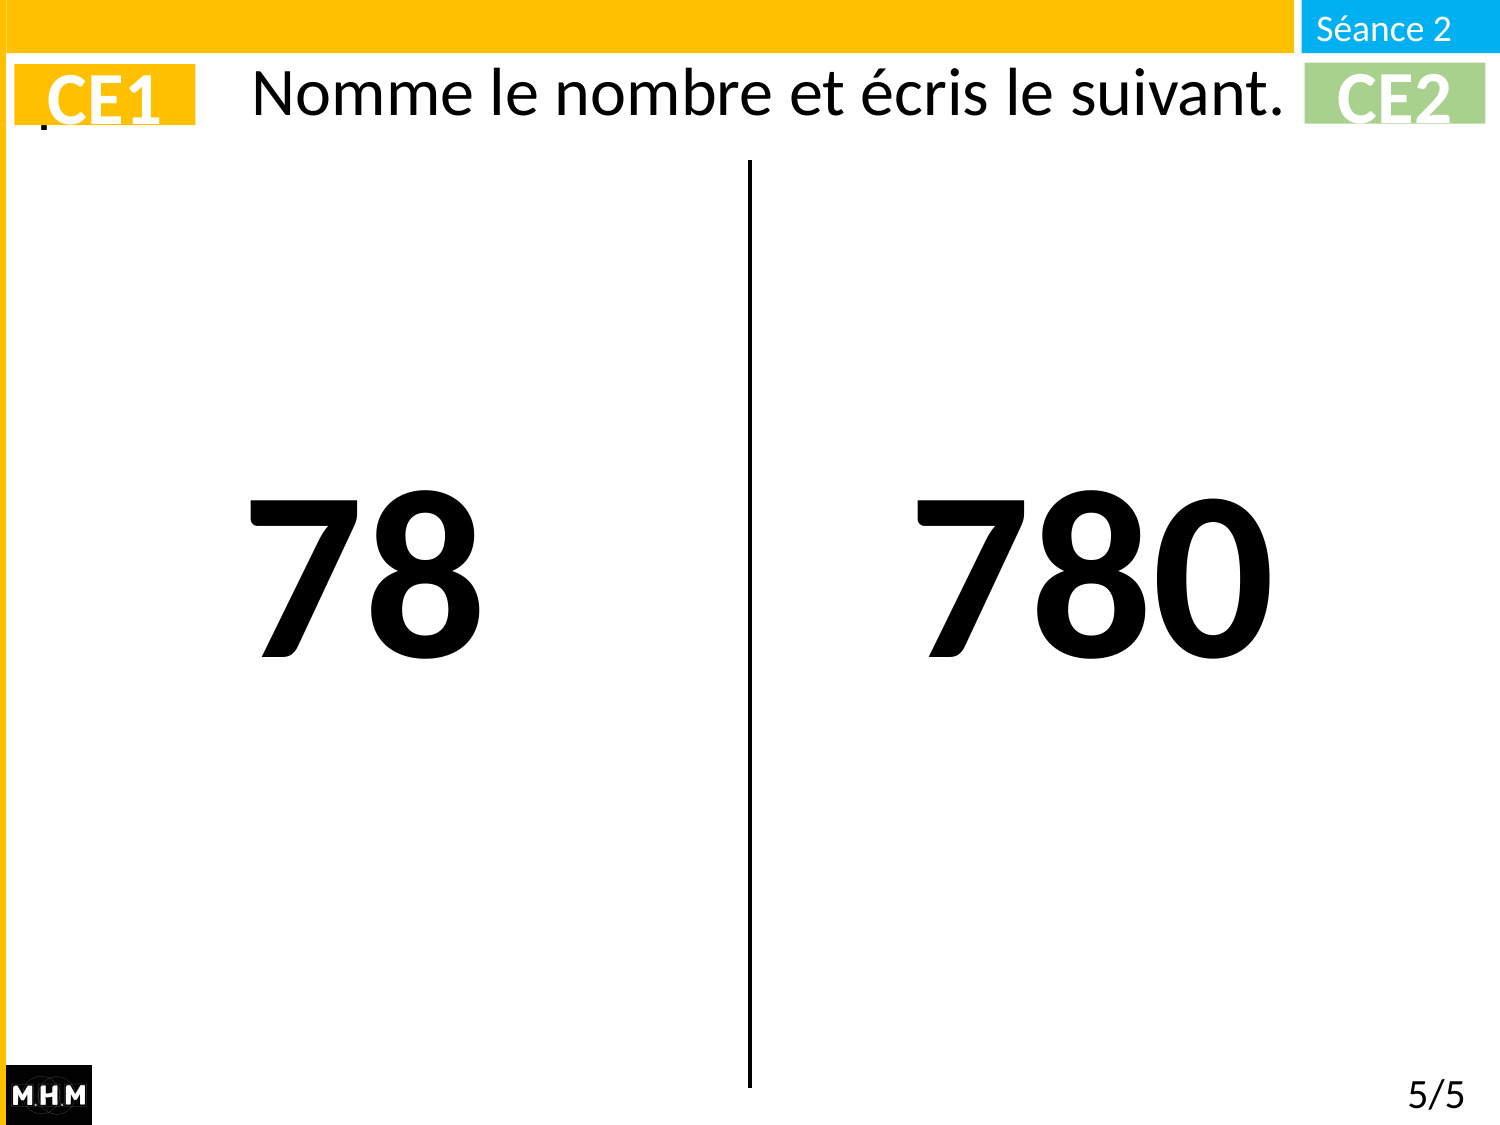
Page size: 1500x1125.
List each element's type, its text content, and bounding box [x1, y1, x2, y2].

list 5/5 [1373, 1064, 1500, 1125]
text_box 78 [213, 408, 516, 714]
text_box 780 [853, 408, 1331, 714]
picture [6, 1065, 92, 1125]
text_box CE1 [13, 63, 196, 126]
title Nomme le nombre et écris le suivant. [236, 48, 1500, 138]
text_box CE2 [1303, 62, 1487, 125]
